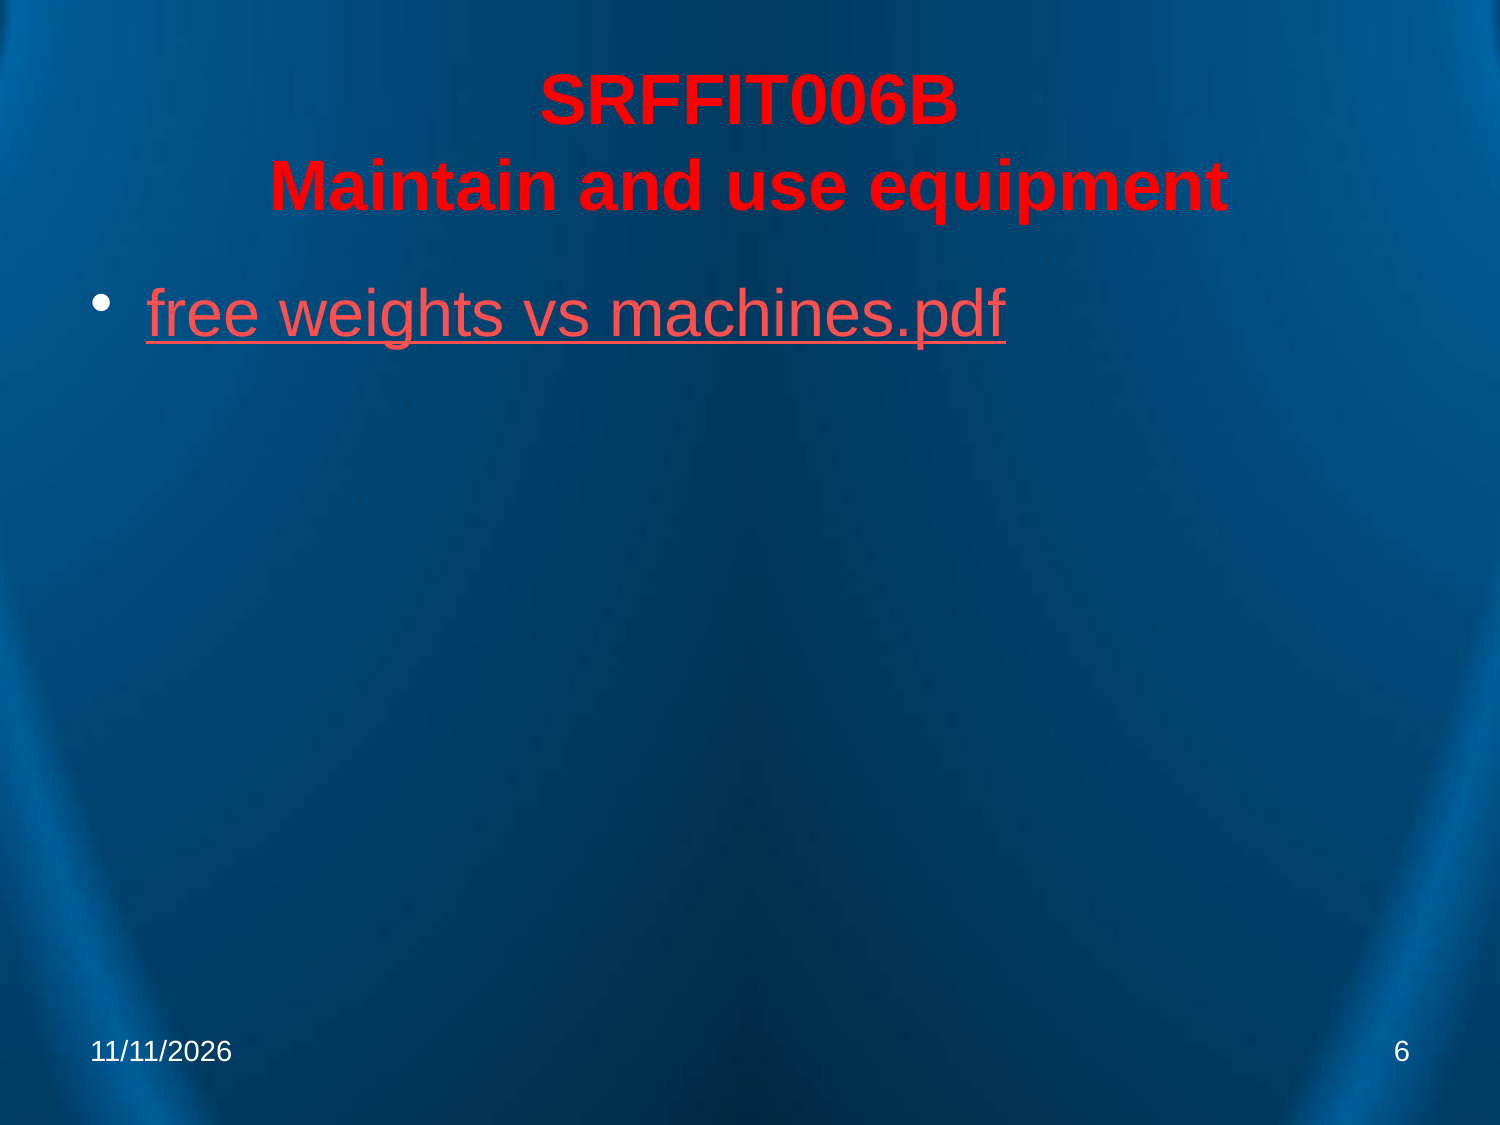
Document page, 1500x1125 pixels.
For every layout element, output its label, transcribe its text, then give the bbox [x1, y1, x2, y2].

title SRFFIT006B Maintain and use equipment [74, 44, 1426, 233]
slide_number 6 [1074, 1024, 1426, 1103]
picture [0, 0, 1500, 1125]
list free weights vs machines.pdf [74, 262, 1426, 1006]
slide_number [74, 1024, 426, 1103]
